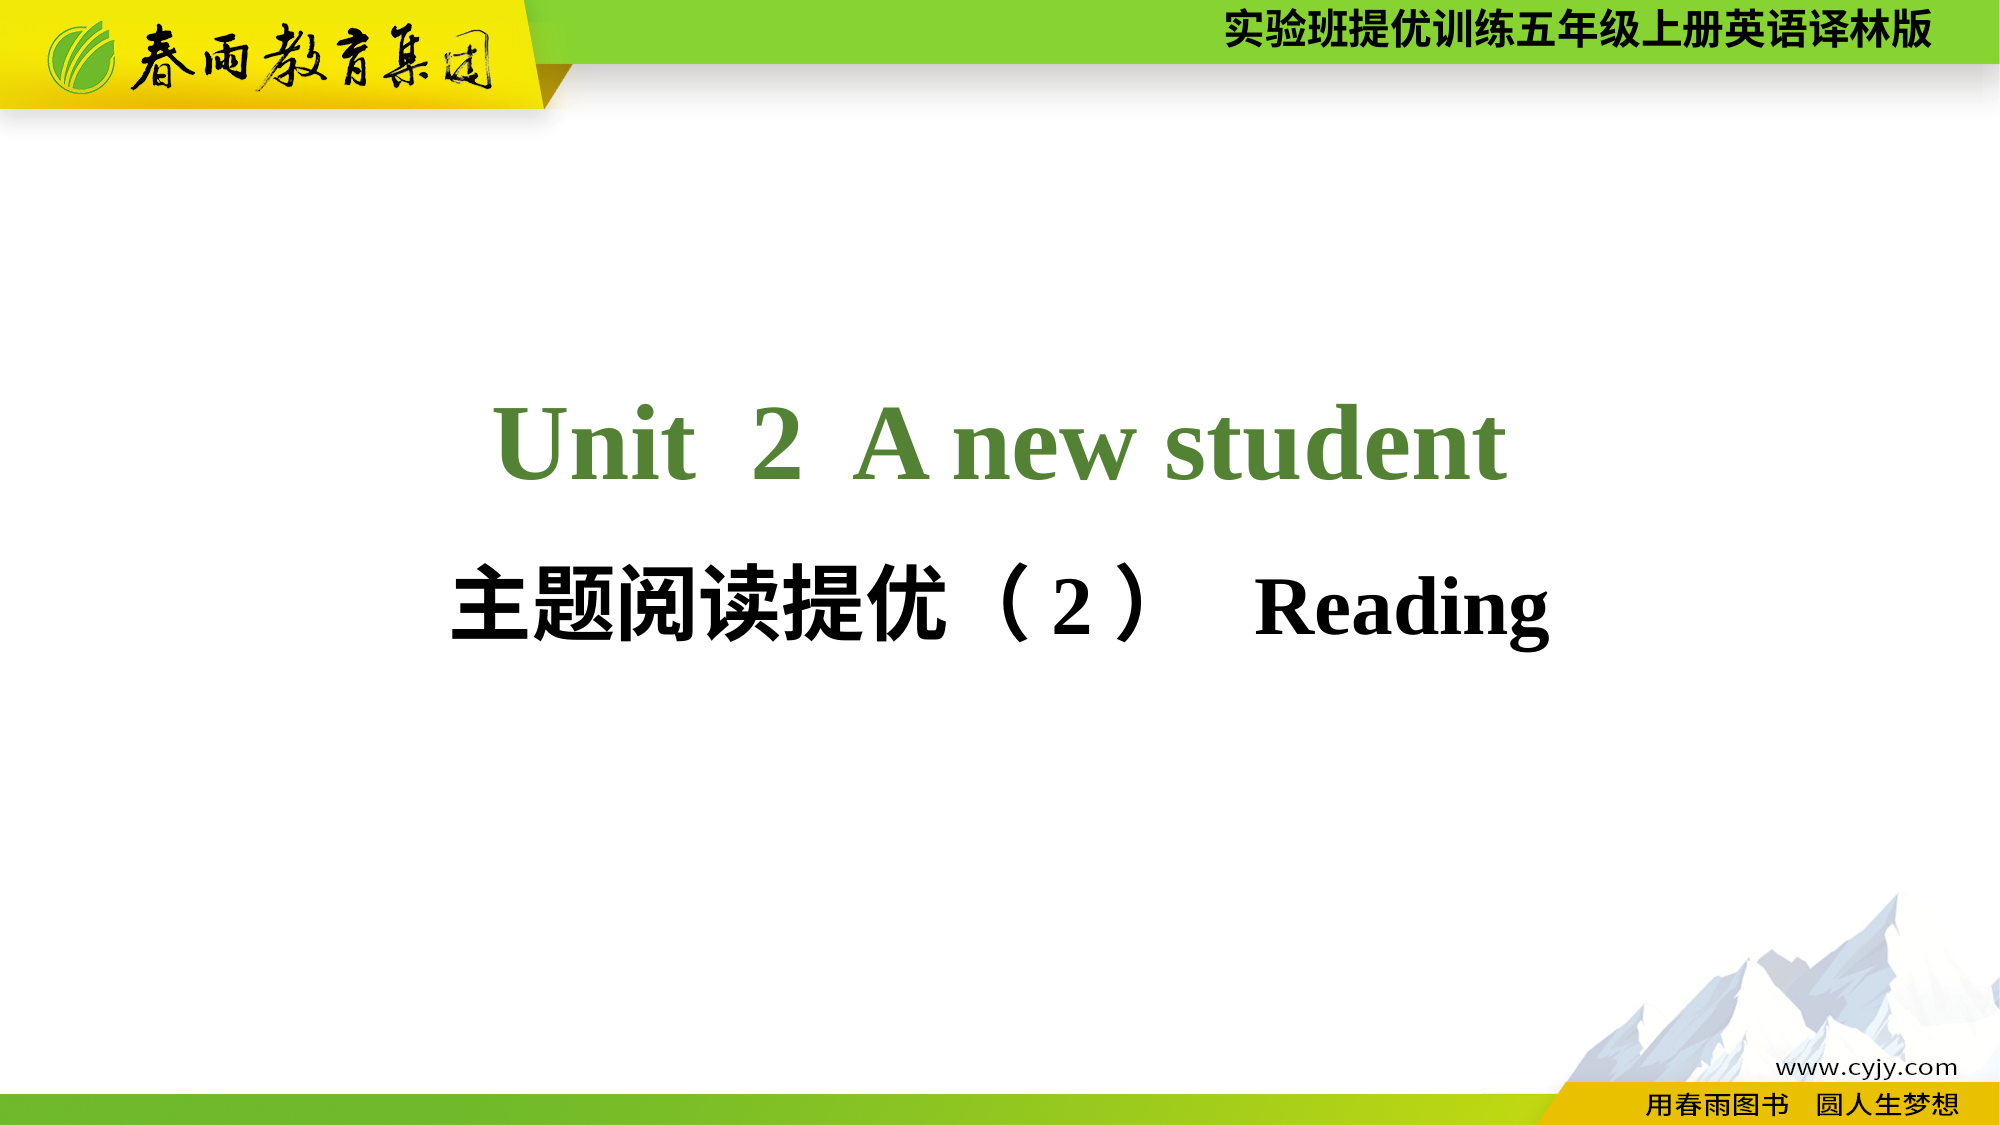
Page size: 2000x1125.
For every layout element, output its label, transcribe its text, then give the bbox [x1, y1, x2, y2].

picture [0, 0, 2000, 298]
text_box Unit 2 A new student 主题阅读提优（2） Reading [0, 298, 2000, 659]
picture [0, 659, 2000, 1125]
